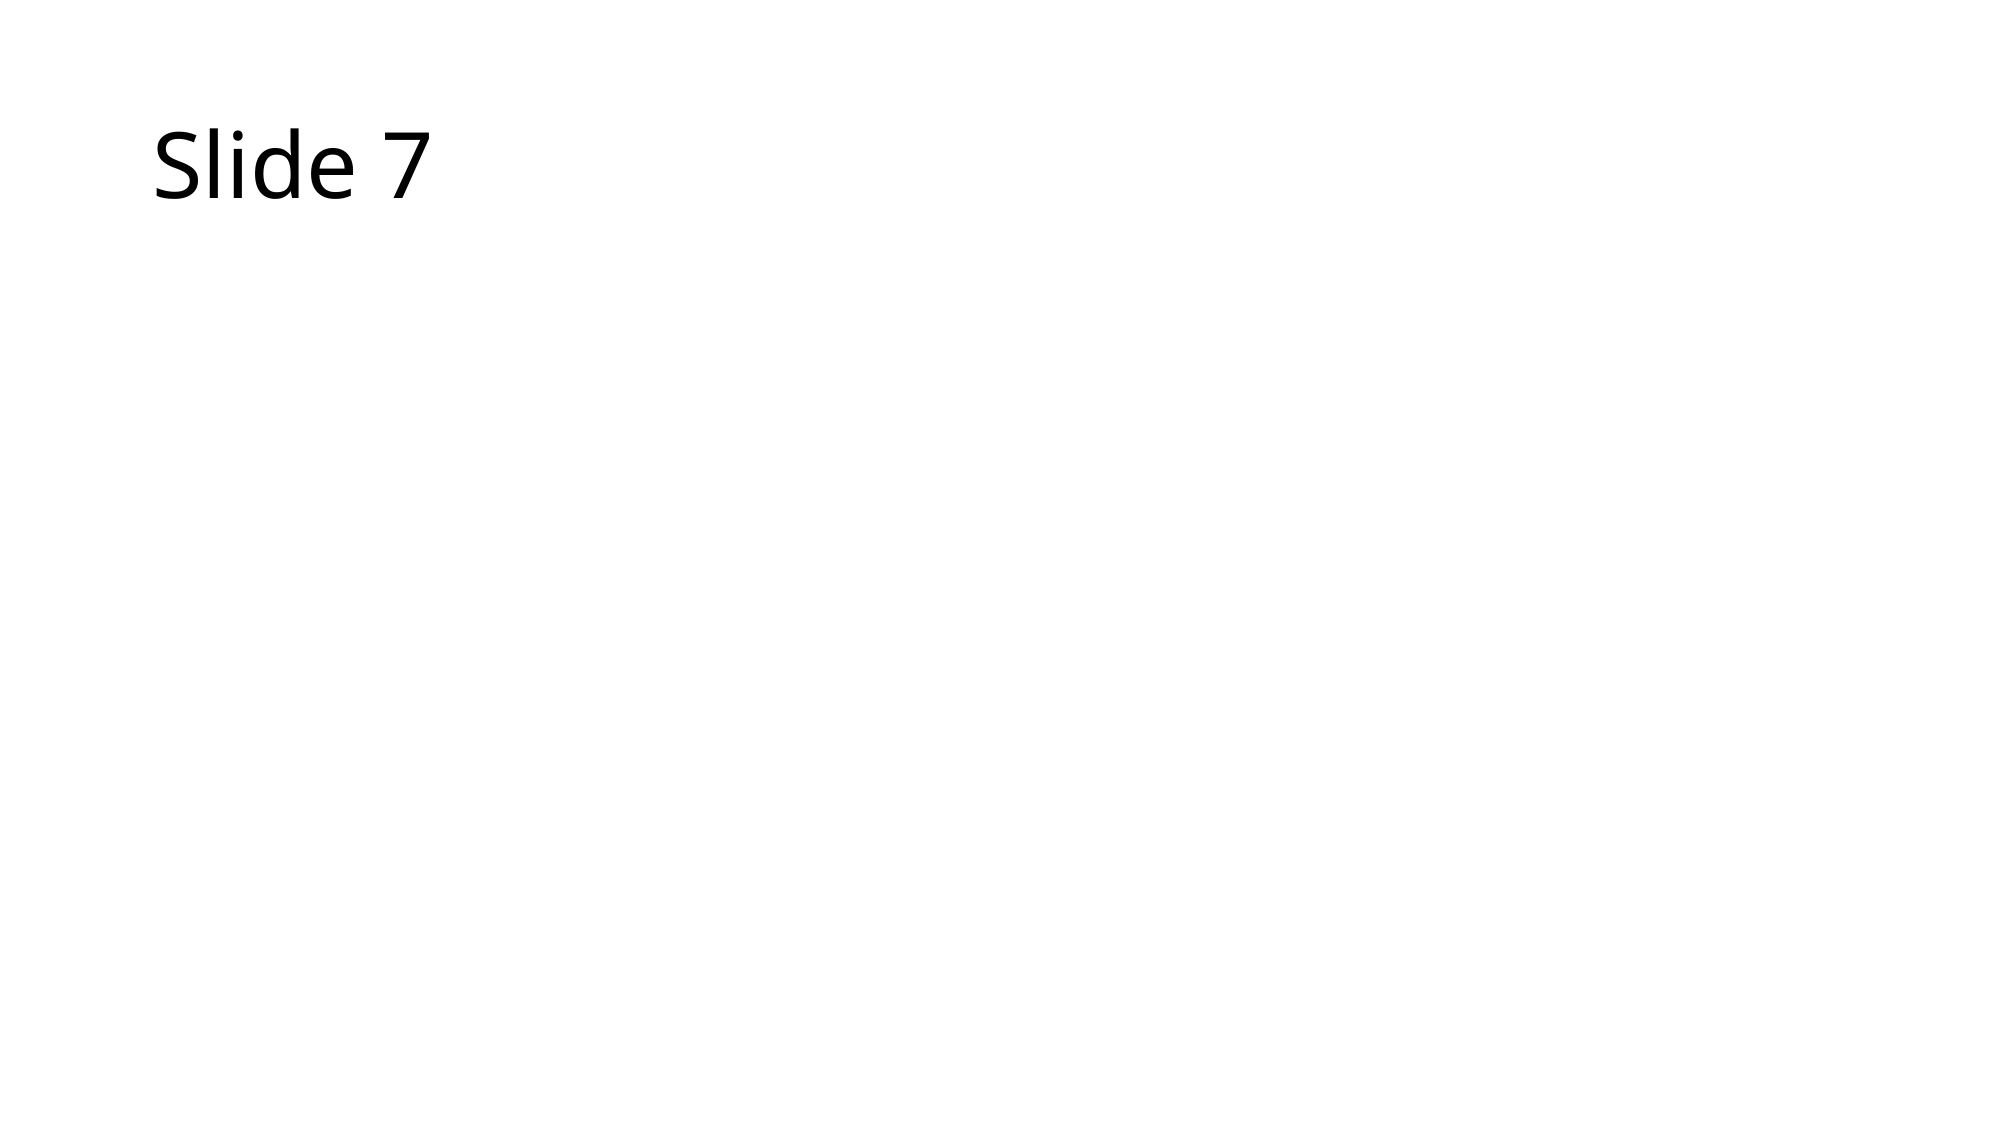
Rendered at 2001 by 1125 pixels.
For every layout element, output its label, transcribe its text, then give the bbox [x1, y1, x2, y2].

title Slide 7 [137, 59, 1863, 278]
